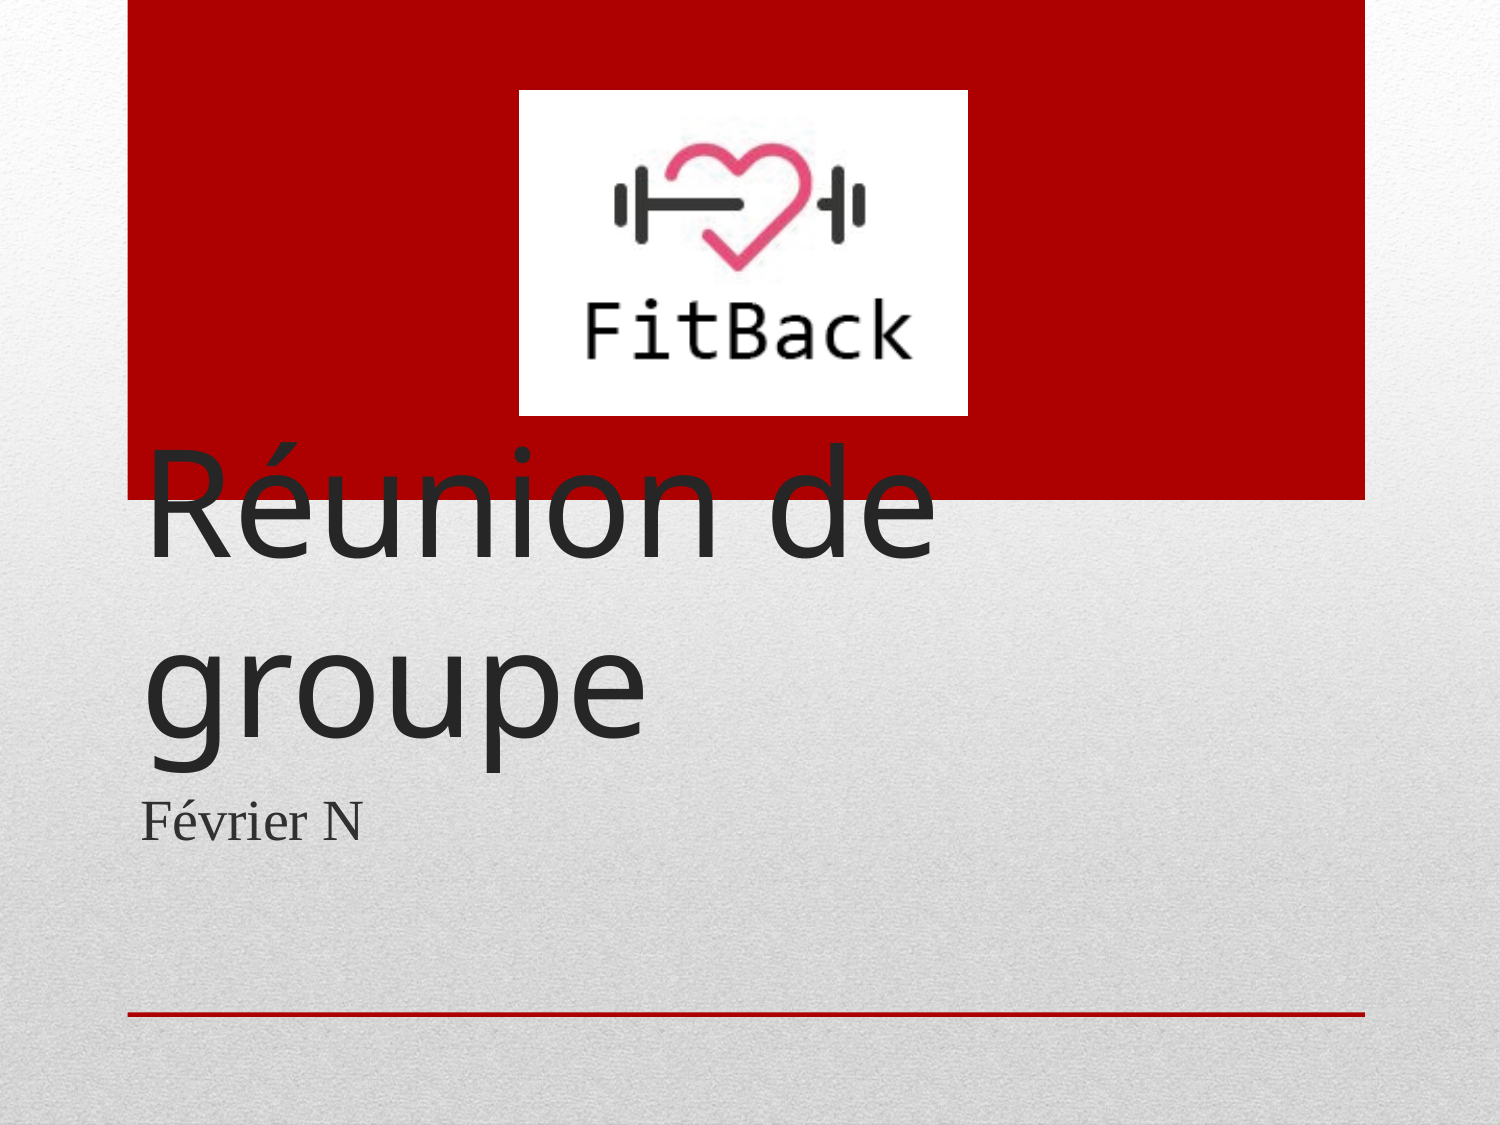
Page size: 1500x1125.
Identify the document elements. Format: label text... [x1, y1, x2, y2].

picture [518, 90, 969, 417]
title Réunion de groupe [125, 525, 1363, 775]
subtitle Février N [125, 774, 1250, 938]
